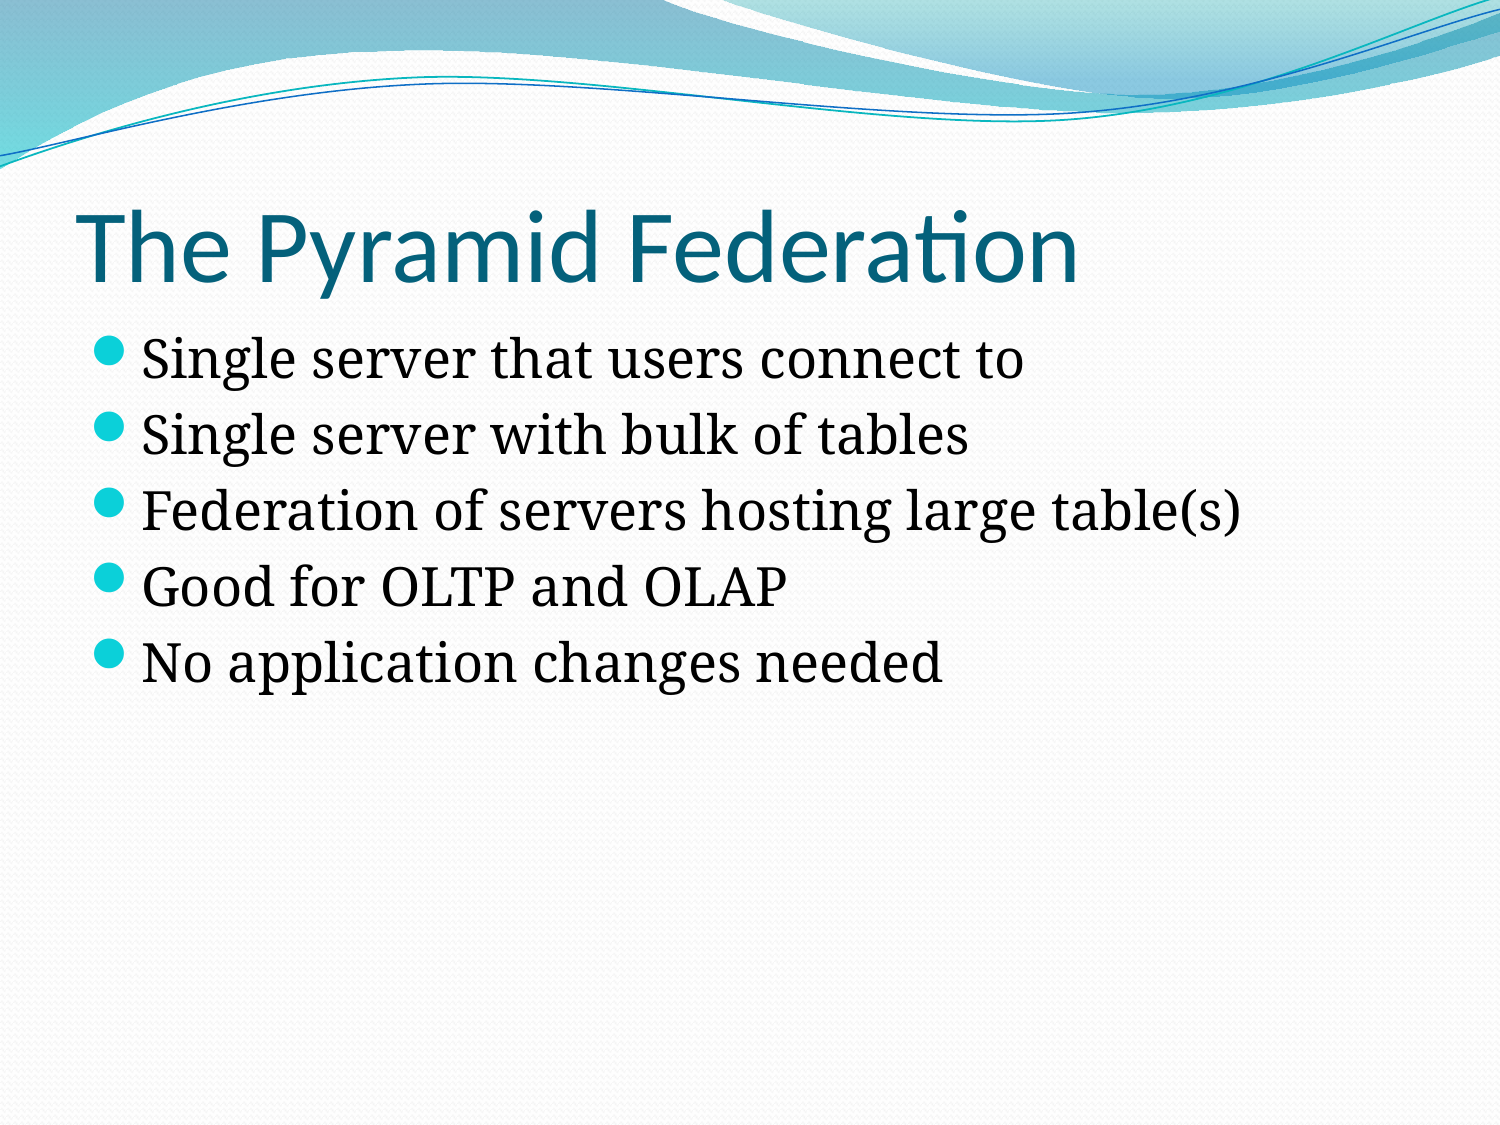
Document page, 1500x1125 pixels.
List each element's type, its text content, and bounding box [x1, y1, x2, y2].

list Single server that users connect to Single server with bulk of tables Federation of servers hosting large table(s) Good for OLTP and OLAP No application changes needed [75, 317, 1425, 1038]
title The Pyramid Federation [75, 115, 1425, 303]
